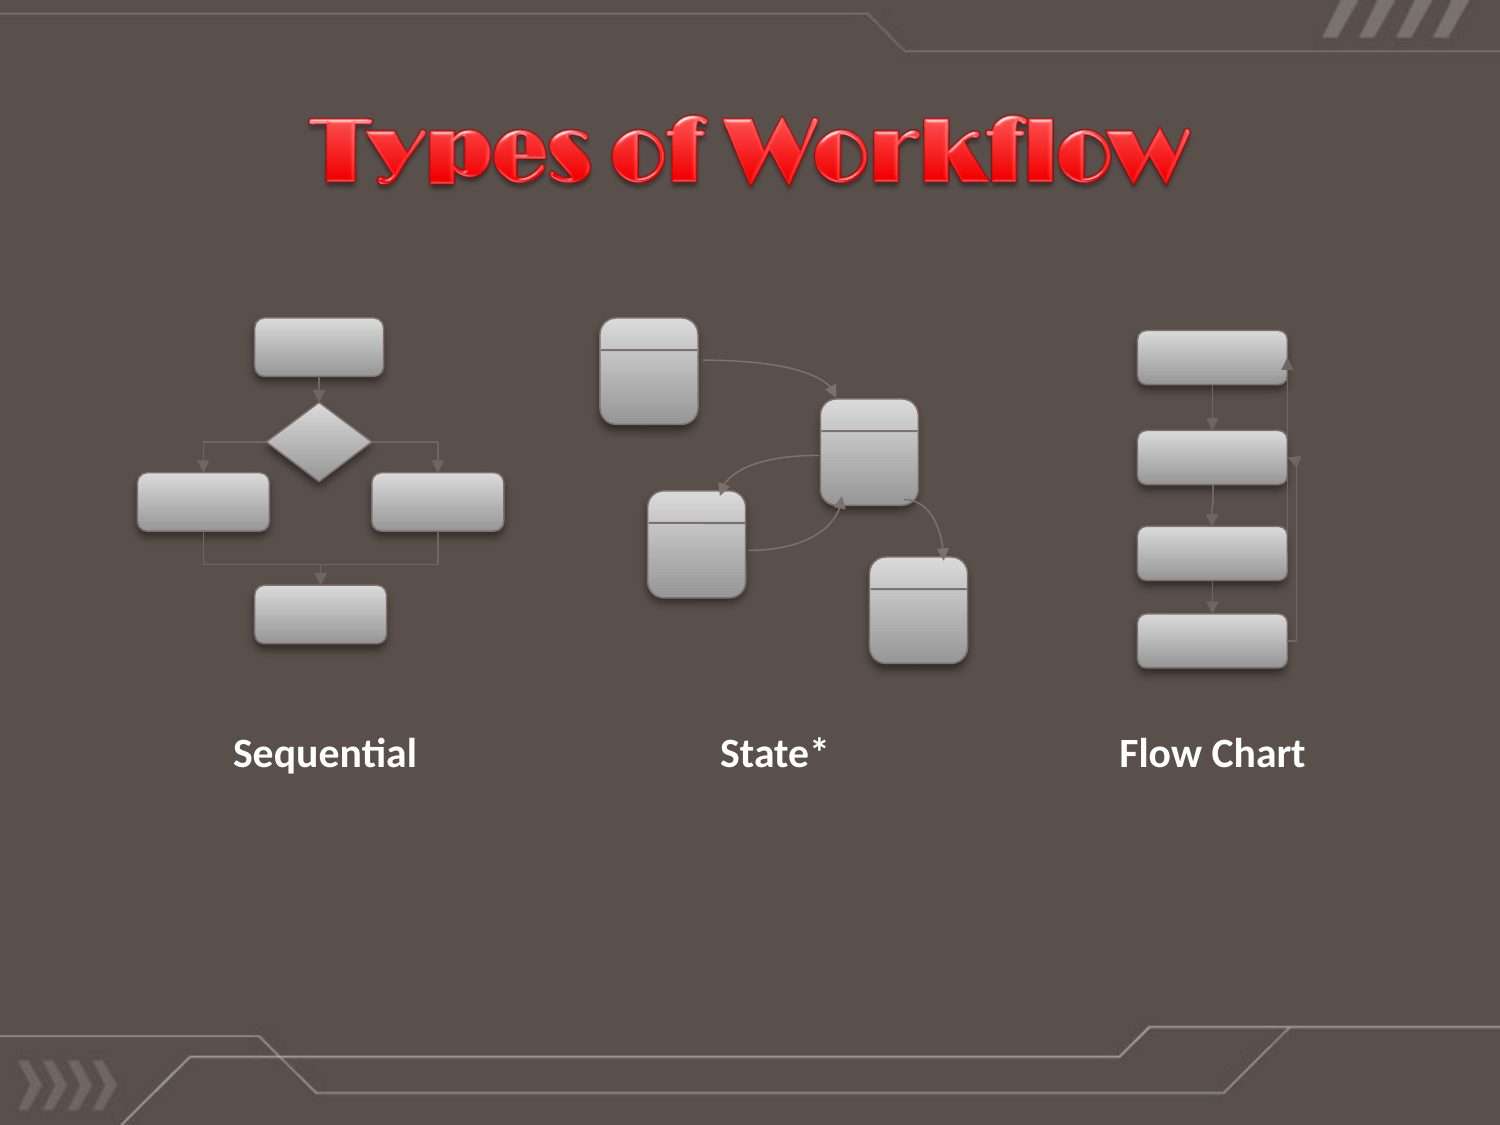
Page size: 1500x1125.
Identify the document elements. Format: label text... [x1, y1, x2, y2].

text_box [137, 317, 505, 644]
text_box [1137, 330, 1288, 669]
text_box Sequential [125, 717, 525, 783]
picture [0, 0, 1500, 1125]
text_box State* [575, 717, 975, 783]
text_box Flow Chart [1012, 717, 1413, 783]
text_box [599, 317, 968, 664]
